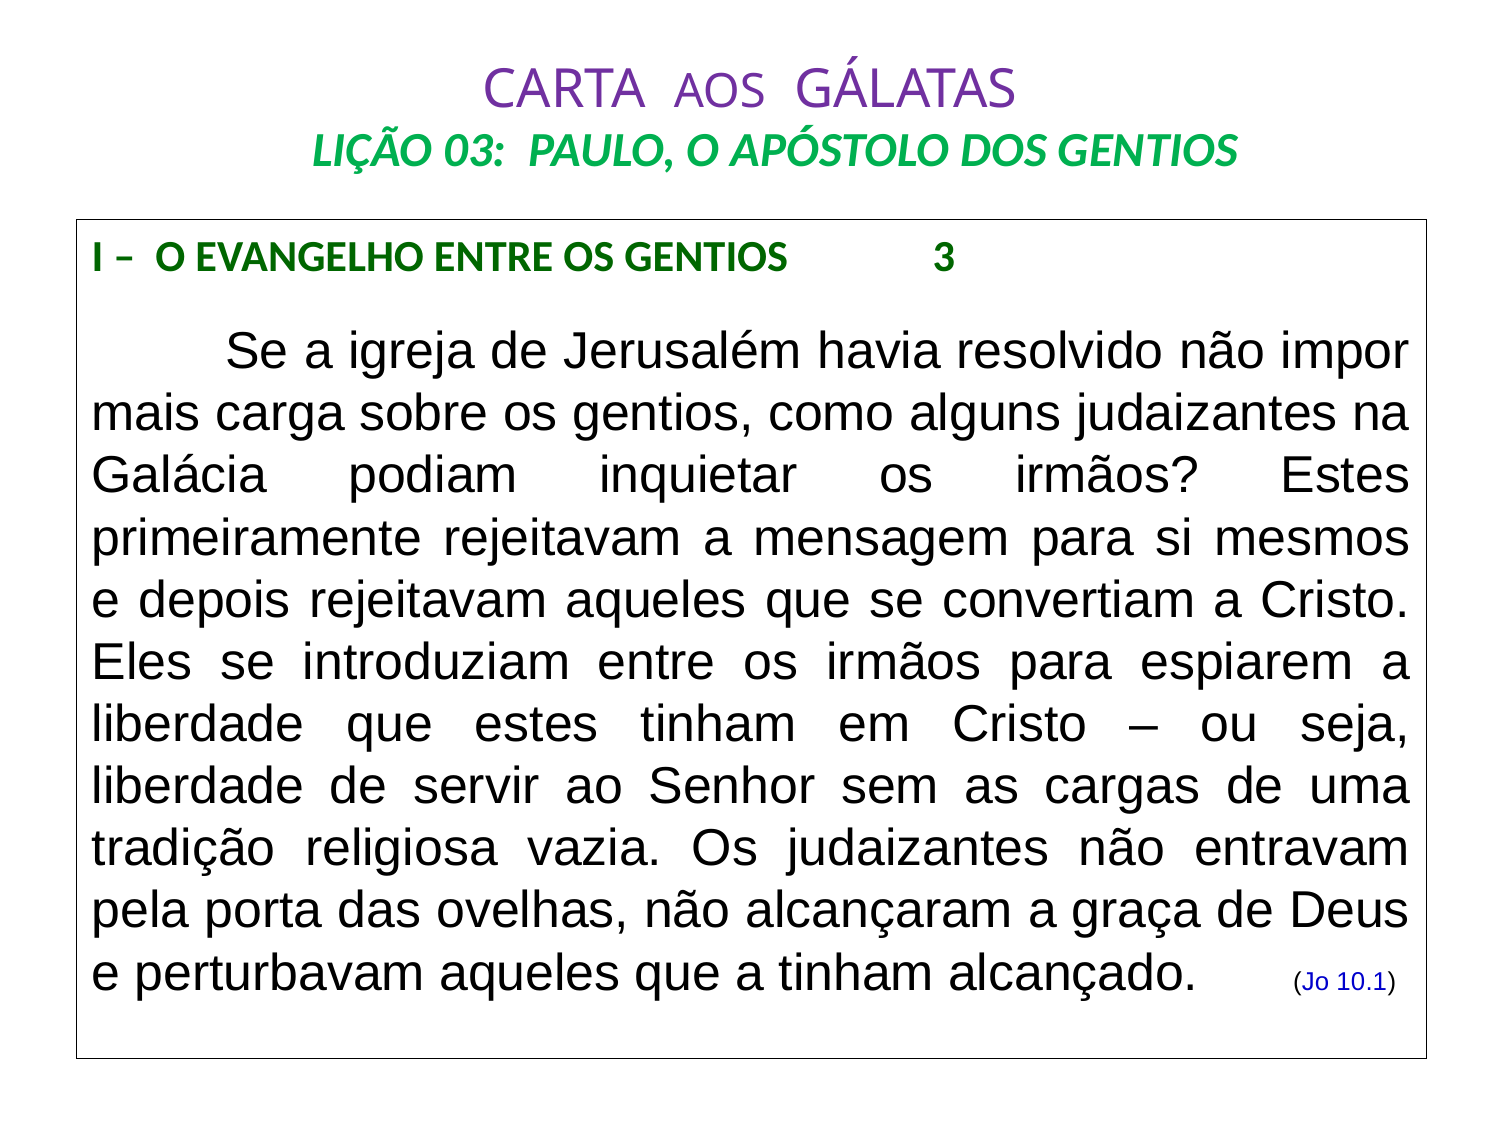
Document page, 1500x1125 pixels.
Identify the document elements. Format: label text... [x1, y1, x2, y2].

list I – O EVANGELHO ENTRE OS GENTIOS 3 Se a igreja de Jerusalém havia resolvido não impor mais carga sobre os gentios, como alguns judaizantes na Galácia podiam inquietar os irmãos? Estes primeiramente rejeitavam a mensagem para si mesmos e depois rejeitavam aqueles que se convertiam a Cristo. Eles se introduziam entre os irmãos para espiarem a liberdade que estes tinham em Cristo – ou seja, liberdade de servir ao Senhor sem as cargas de uma tradição religiosa vazia. Os judaizantes não entravam pela porta das ovelhas, não alcançaram a graça de Deus e perturbavam aqueles que a tinham alcançado. (Jo 10.1) [76, 219, 1427, 1059]
title CARTA AOS GÁLATAS LIÇÃO 03: PAULO, O APÓSTOLO DOS GENTIOS [75, 45, 1425, 185]
